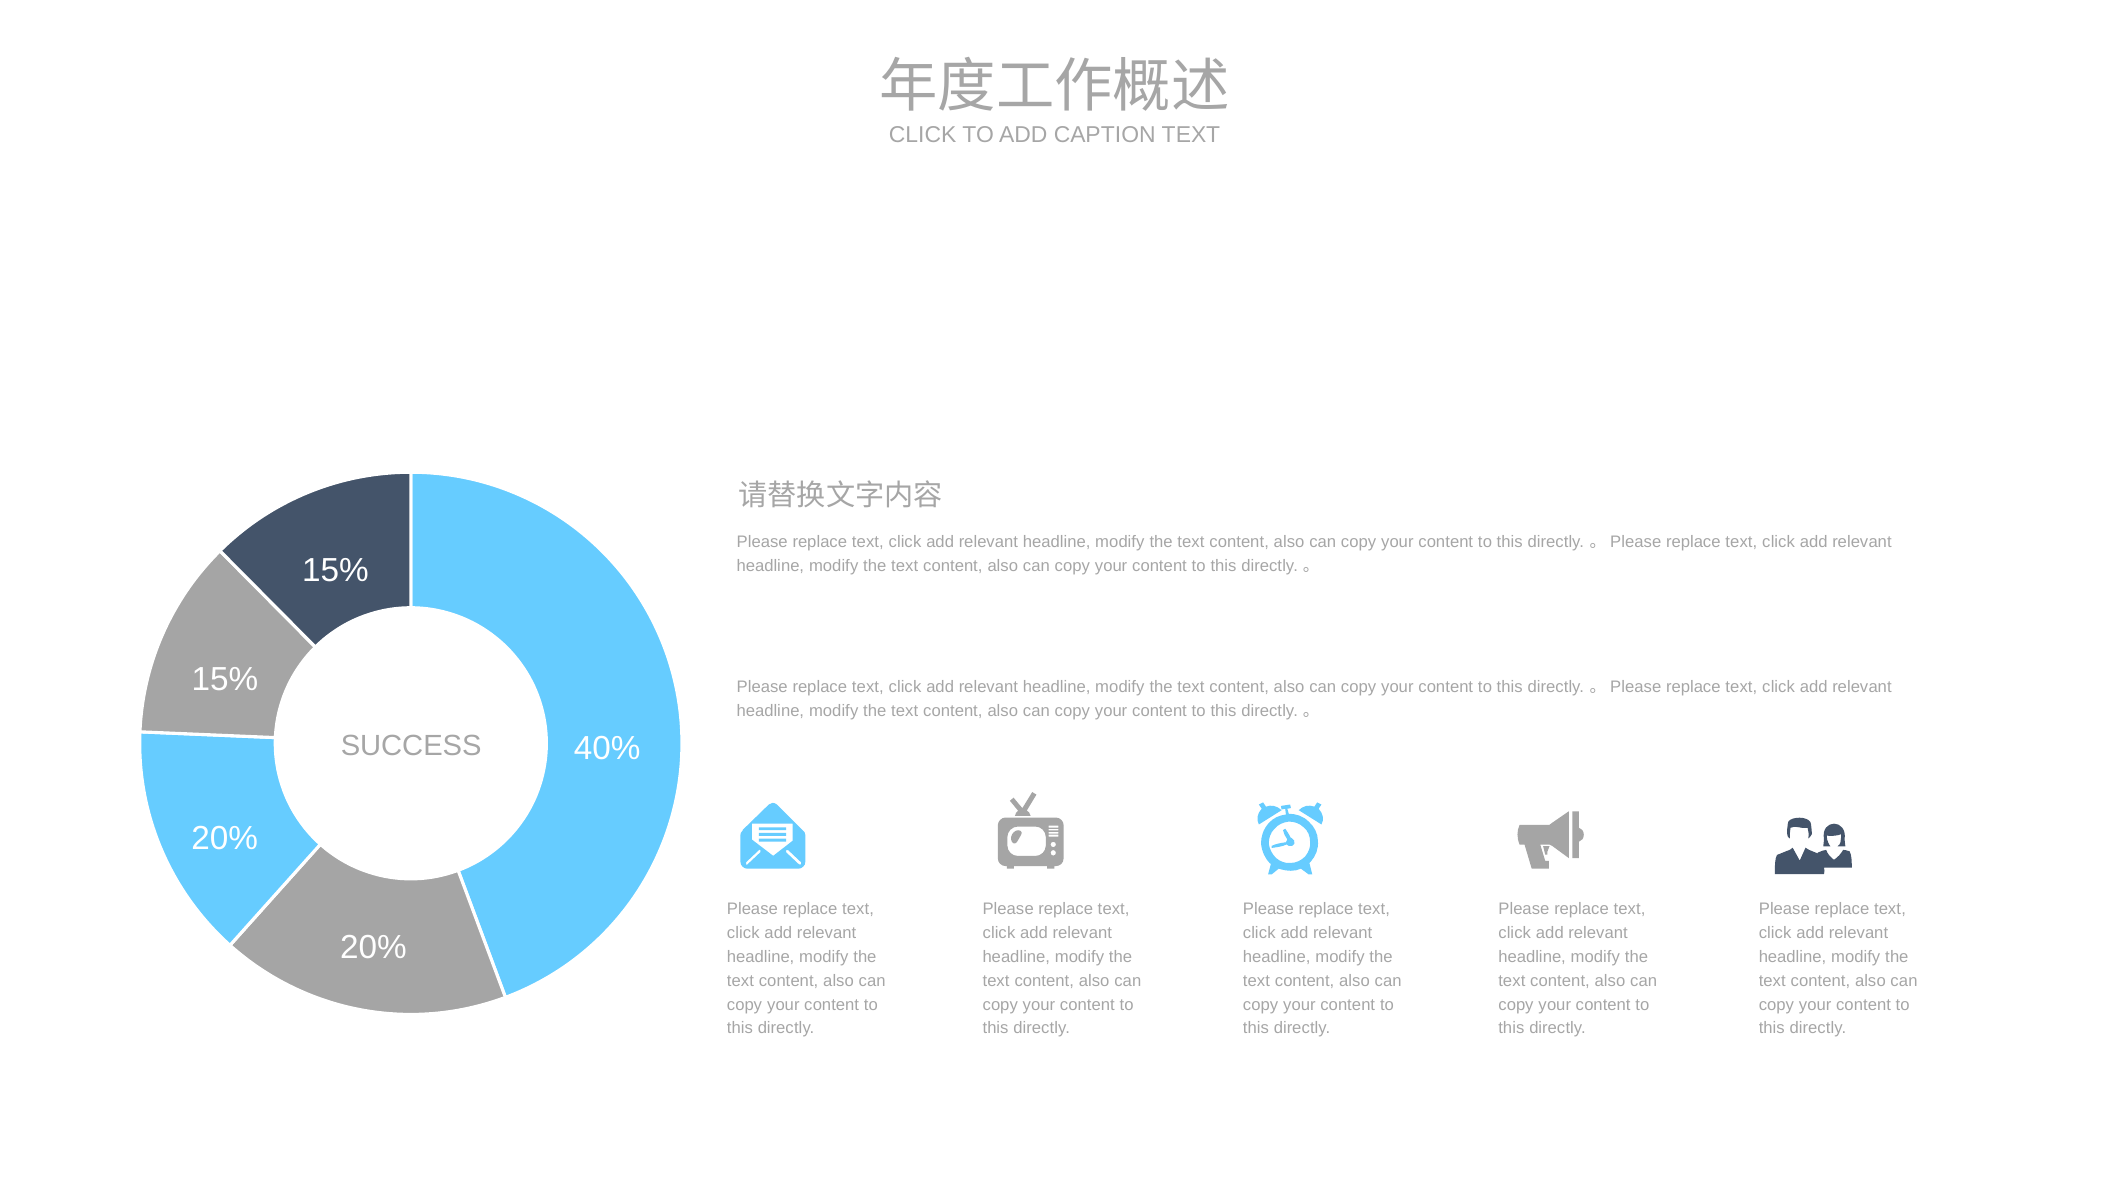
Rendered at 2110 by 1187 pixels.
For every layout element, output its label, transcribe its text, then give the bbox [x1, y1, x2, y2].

text_box Please replace text, click add relevant headline, modify the text content, also can copy your content to this directly.。Please replace text, click add relevant headline, modify the text content, also can copy your content to this directly.。 [743, 664, 1927, 728]
text_box [1823, 823, 1846, 847]
text_box Please replace text, click add relevant headline, modify the text content, also can copy your content to this directly. [967, 886, 1167, 1045]
text_box [1774, 847, 1852, 875]
text_box [1517, 811, 1569, 869]
text_box [1572, 811, 1584, 859]
text_box [743, 802, 806, 869]
text_box Please replace text, click add relevant headline, modify the text content, also can copy your content to this directly. [1483, 886, 1683, 1045]
text_box Please replace text, click add relevant headline, modify the text content, also can copy your content to this directly. [712, 886, 911, 1045]
text_box [997, 817, 1064, 869]
text_box [1009, 792, 1037, 816]
text_box 请替换文字内容 [743, 462, 965, 519]
text_box CLICK TO ADD CAPTION TEXT [865, 119, 1245, 147]
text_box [79, 460, 743, 1026]
text_box [1257, 802, 1319, 875]
text_box 年度工作概述 [865, 48, 1245, 119]
text_box [1298, 802, 1323, 825]
text_box [1787, 817, 1812, 839]
text_box Please replace text, click add relevant headline, modify the text content, also can copy your content to this directly. [1228, 886, 1427, 1045]
text_box Please replace text, click add relevant headline, modify the text content, also can copy your content to this directly. [1744, 886, 1943, 1045]
text_box Please replace text, click add relevant headline, modify the text content, also can copy your content to this directly.。Please replace text, click add relevant headline, modify the text content, also can copy your content to this directly.。 [743, 519, 1927, 583]
